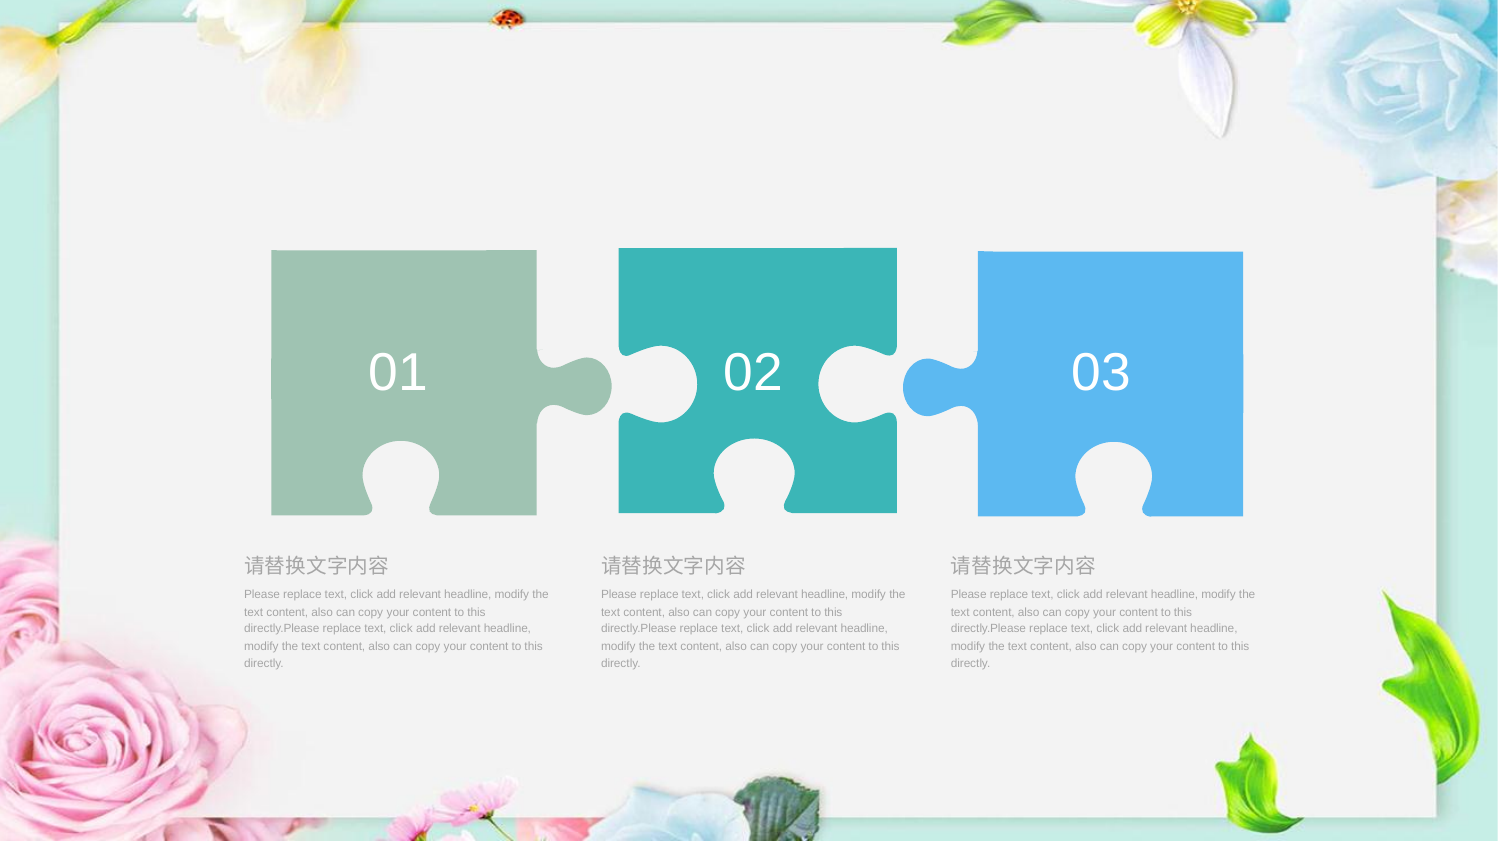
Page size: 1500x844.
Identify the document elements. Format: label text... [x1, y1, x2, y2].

picture [0, 0, 1498, 841]
text_box 01 [354, 329, 458, 409]
text_box 03 [1057, 329, 1161, 409]
text_box [903, 251, 1244, 517]
text_box 请替换文字内容 [244, 547, 410, 578]
text_box [618, 247, 897, 514]
text_box Please replace text, click add relevant headline, modify the text content, also can copy your content to this directly.Please replace text, click add relevant headline, modify the text content, also can copy your content to this directly. [244, 584, 559, 670]
text_box 02 [709, 329, 813, 409]
text_box Please replace text, click add relevant headline, modify the text content, also can copy your content to this directly.Please replace text, click add relevant headline, modify the text content, also can copy your content to this directly. [601, 584, 916, 670]
text_box [271, 250, 612, 516]
text_box 请替换文字内容 [601, 547, 767, 578]
text_box Please replace text, click add relevant headline, modify the text content, also can copy your content to this directly.Please replace text, click add relevant headline, modify the text content, also can copy your content to this directly. [950, 584, 1266, 670]
text_box 请替换文字内容 [950, 547, 1116, 578]
